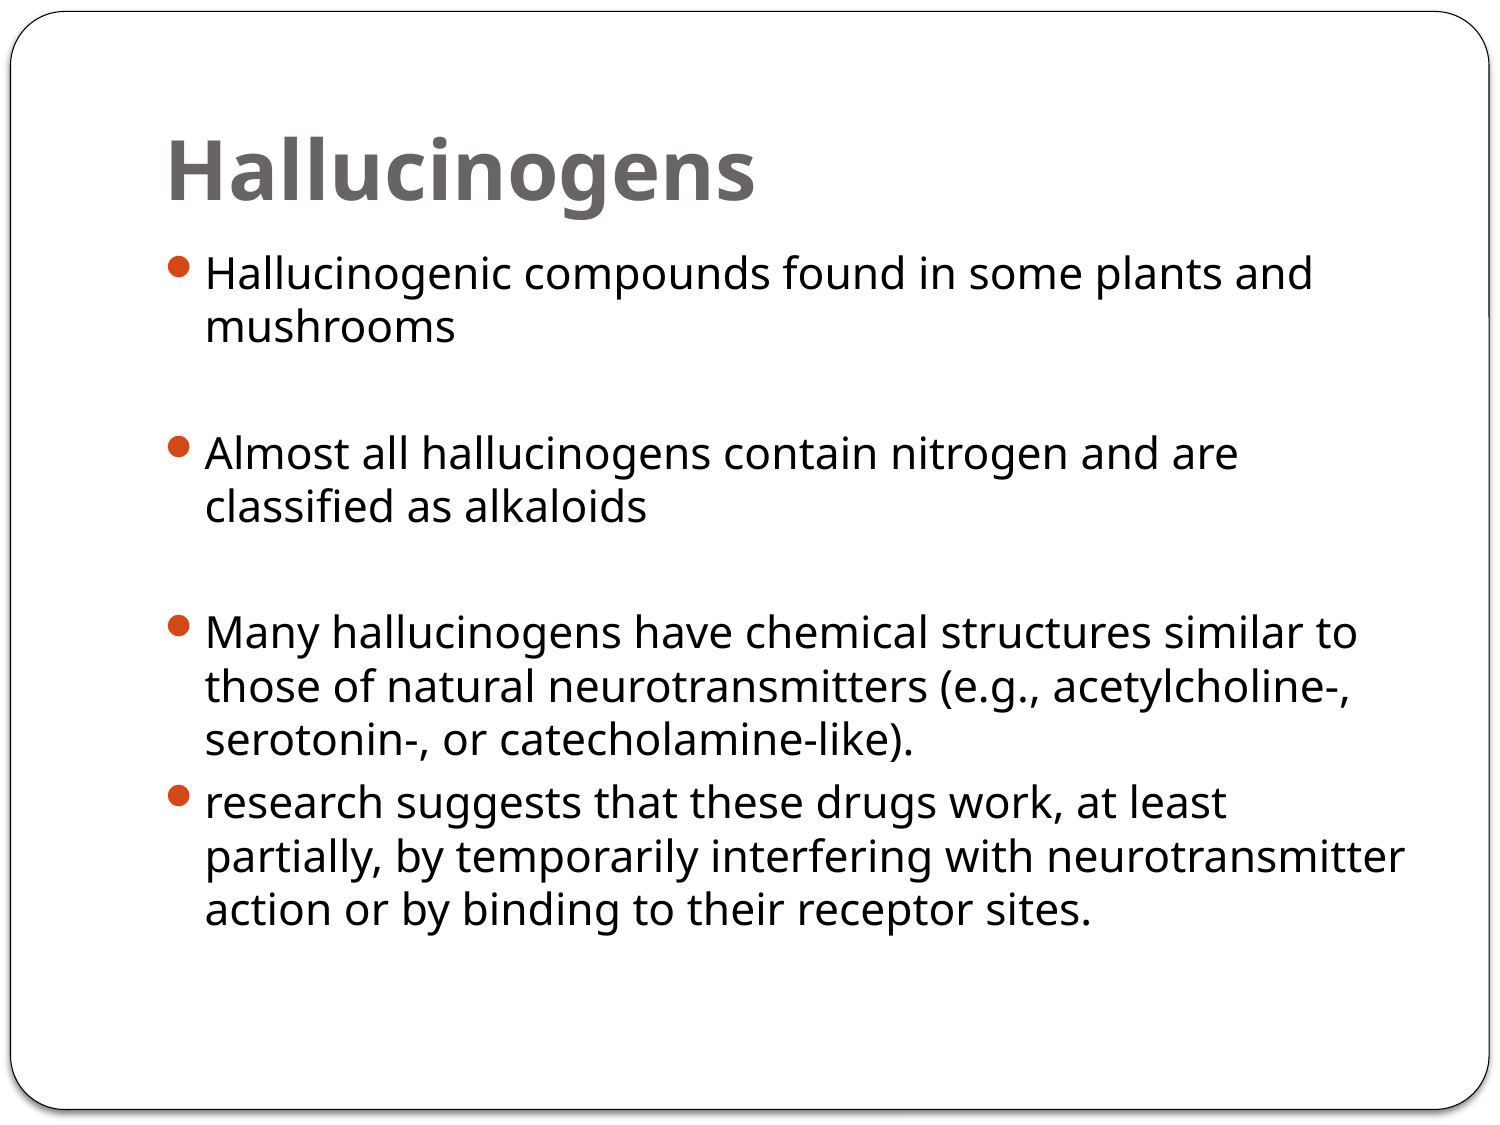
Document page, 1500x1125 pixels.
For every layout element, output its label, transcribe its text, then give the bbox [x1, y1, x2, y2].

list Hallucinogenic compounds found in some plants and mushrooms Almost all hallucinogens contain nitrogen and are classified as alkaloids Many hallucinogens have chemical structures similar to those of natural neurotransmitters (e.g., acetylcholine-, serotonin-, or catecholamine-like). research suggests that these drugs work, at least partially, by temporarily interfering with neurotransmitter action or by binding to their receptor sites. [150, 237, 1425, 988]
title Hallucinogens [150, 45, 1425, 233]
